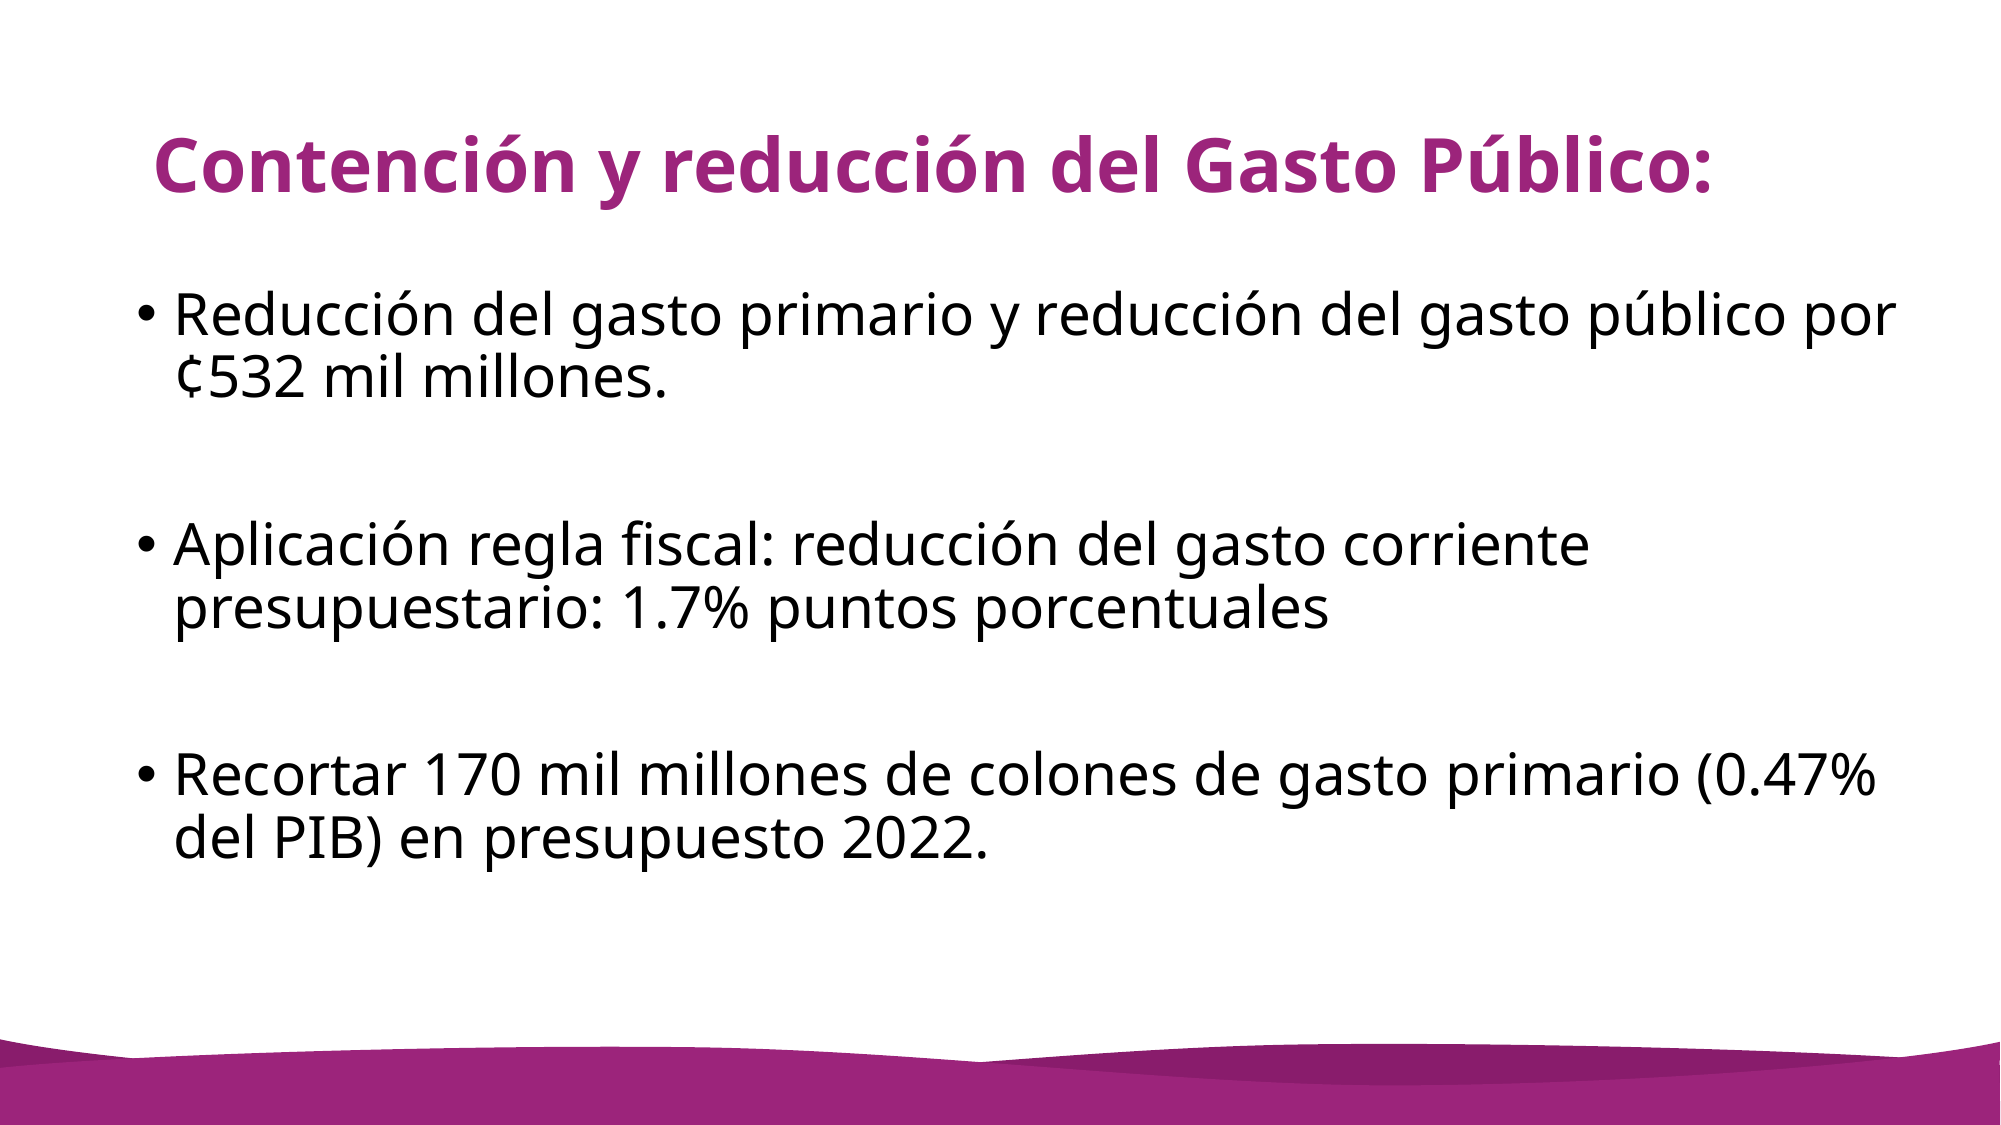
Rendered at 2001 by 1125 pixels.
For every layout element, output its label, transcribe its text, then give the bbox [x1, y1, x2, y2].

title Contención y reducción del Gasto Público: [137, 59, 1863, 278]
list Reducción del gasto primario y reducción del gasto público por ¢532 mil millones. Aplicación regla fiscal: reducción del gasto corriente presupuestario: 1.7% puntos porcentuales Recortar 170 mil millones de colones de gasto primario (0.47% del PIB) en presupuesto 2022. [121, 277, 1934, 992]
